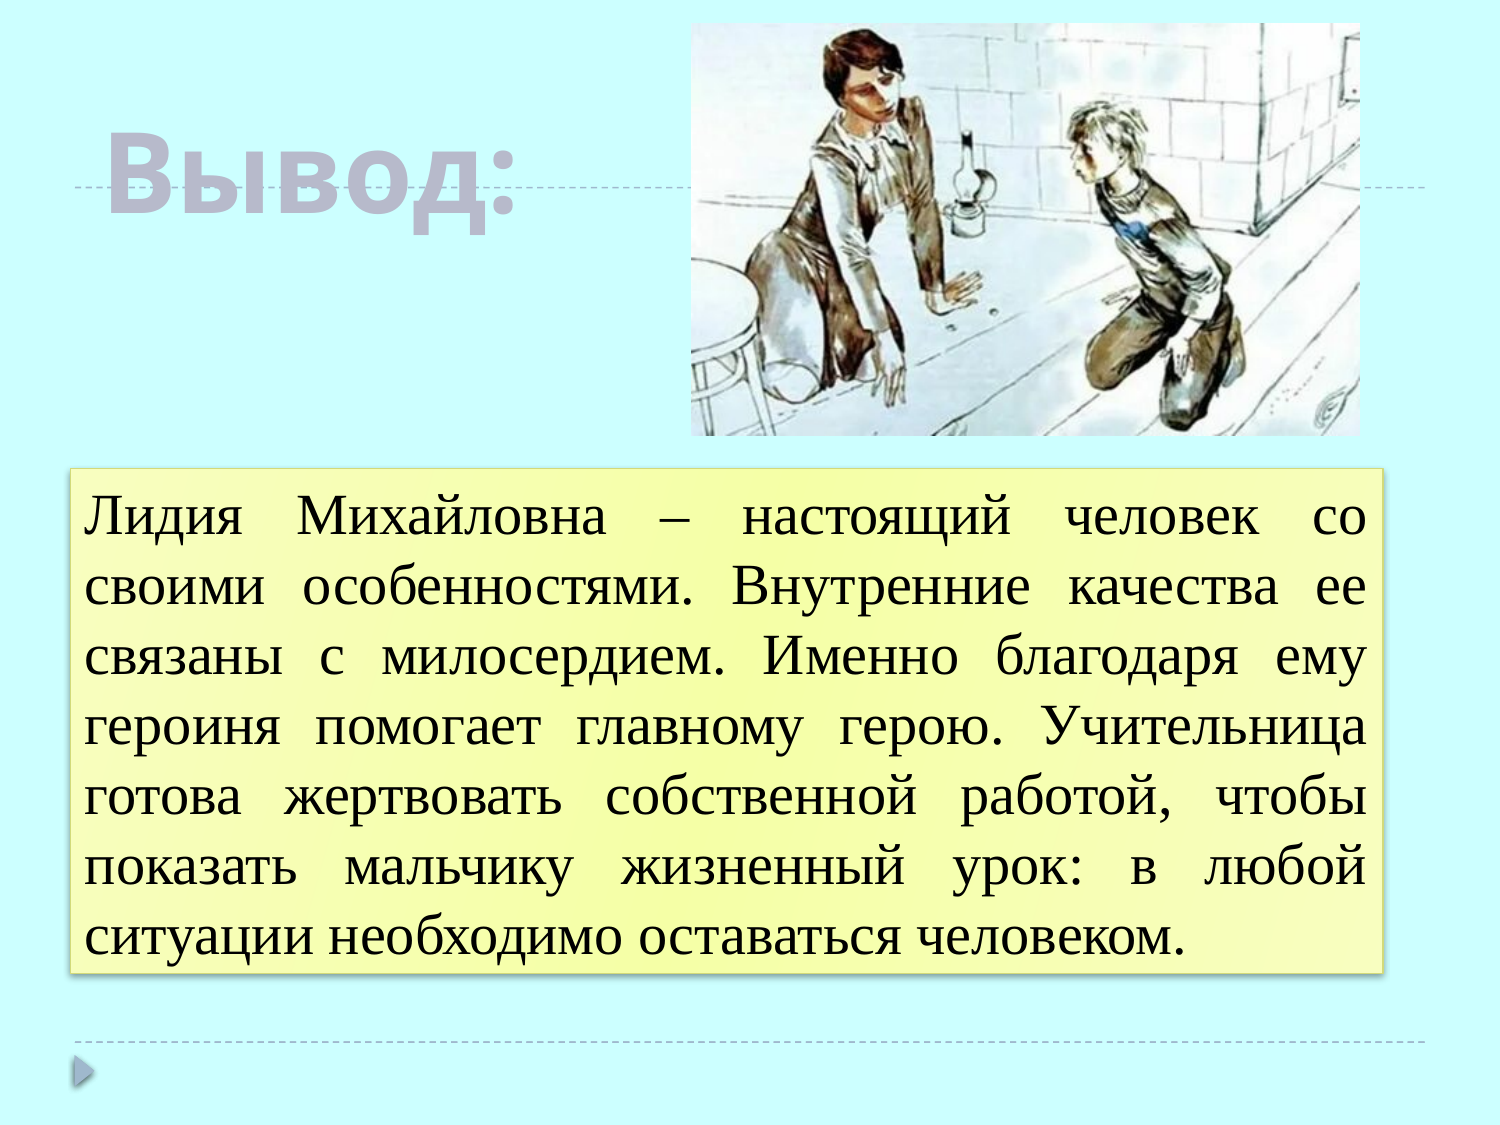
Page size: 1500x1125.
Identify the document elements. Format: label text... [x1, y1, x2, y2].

text_box Вывод: [86, 93, 535, 244]
picture [691, 23, 1360, 436]
text_box Лидия Михайловна – настоящий человек со своими особенностями. Внутренние качества ее связаны с милосердием. Именно благодаря ему героиня помогает главному герою. Учительница готова жертвовать собственной работой, чтобы показать мальчику жизненный урок: в любой ситуации необходимо оставаться человеком. [70, 468, 1384, 974]
